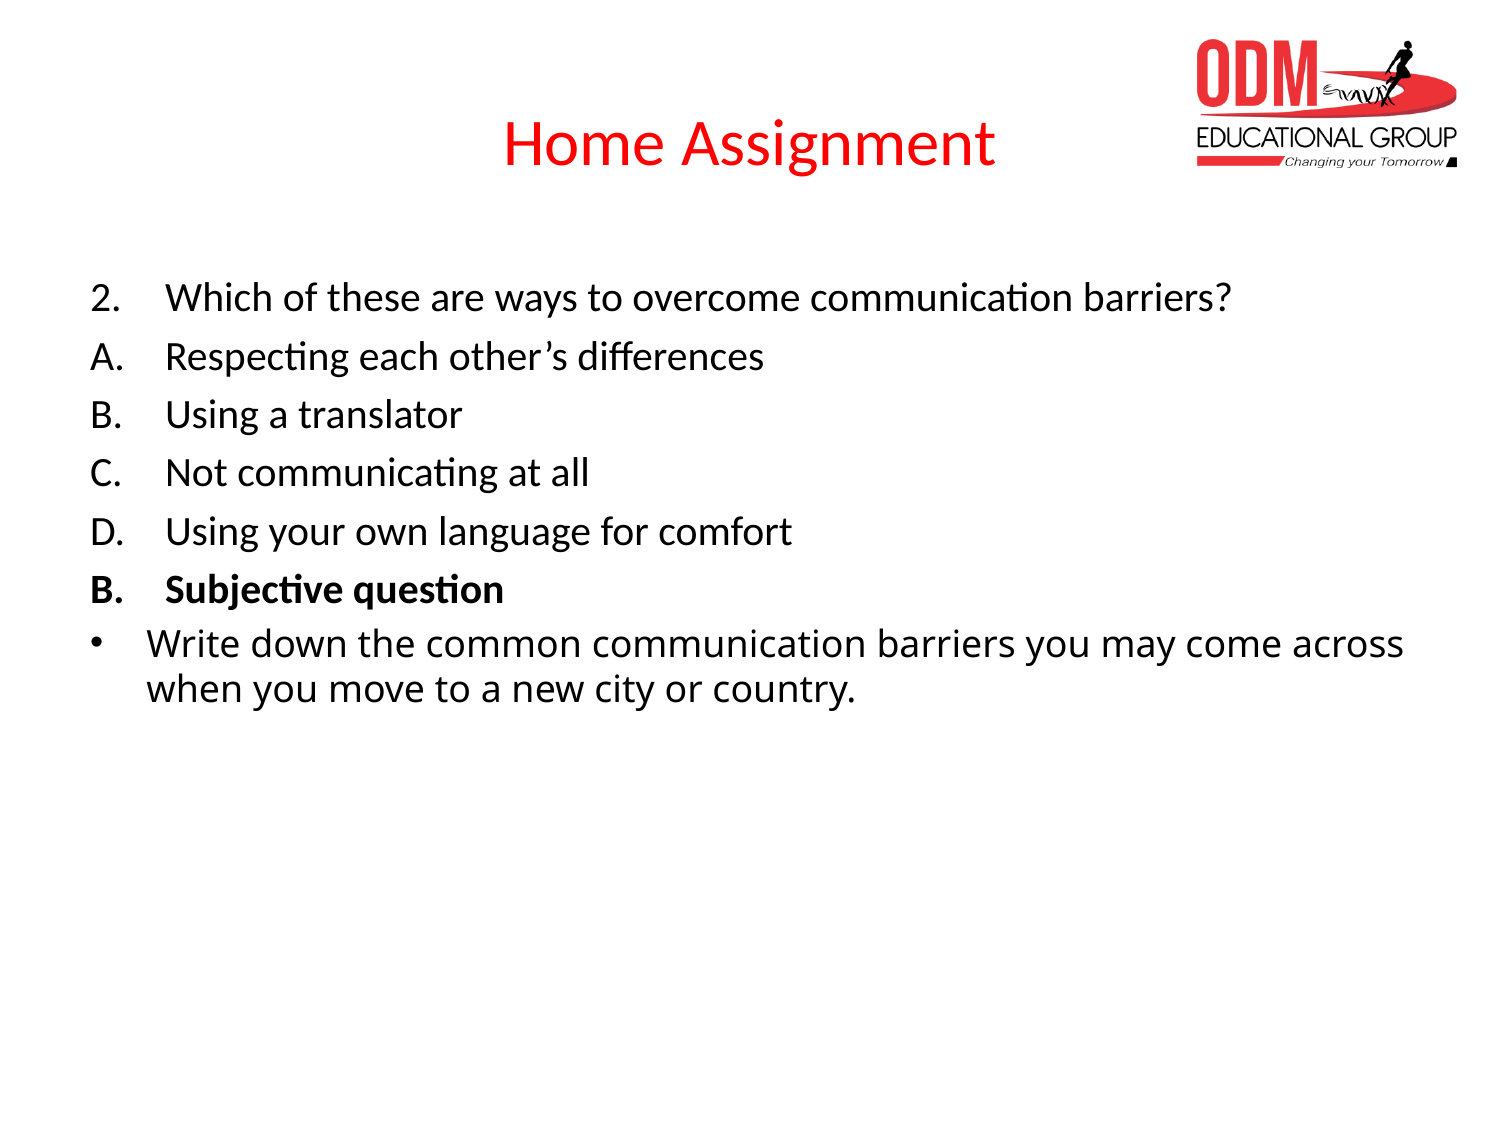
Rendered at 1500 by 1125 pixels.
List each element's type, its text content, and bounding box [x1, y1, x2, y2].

picture [1197, 38, 1457, 168]
list Which of these are ways to overcome communication barriers? Respecting each other’s differences Using a translator Not communicating at all Using your own language for comfort Subjective question Write down the common communication barriers you may come across when you move to a new city or country. [75, 262, 1425, 1005]
title Home Assignment [75, 45, 1425, 233]
